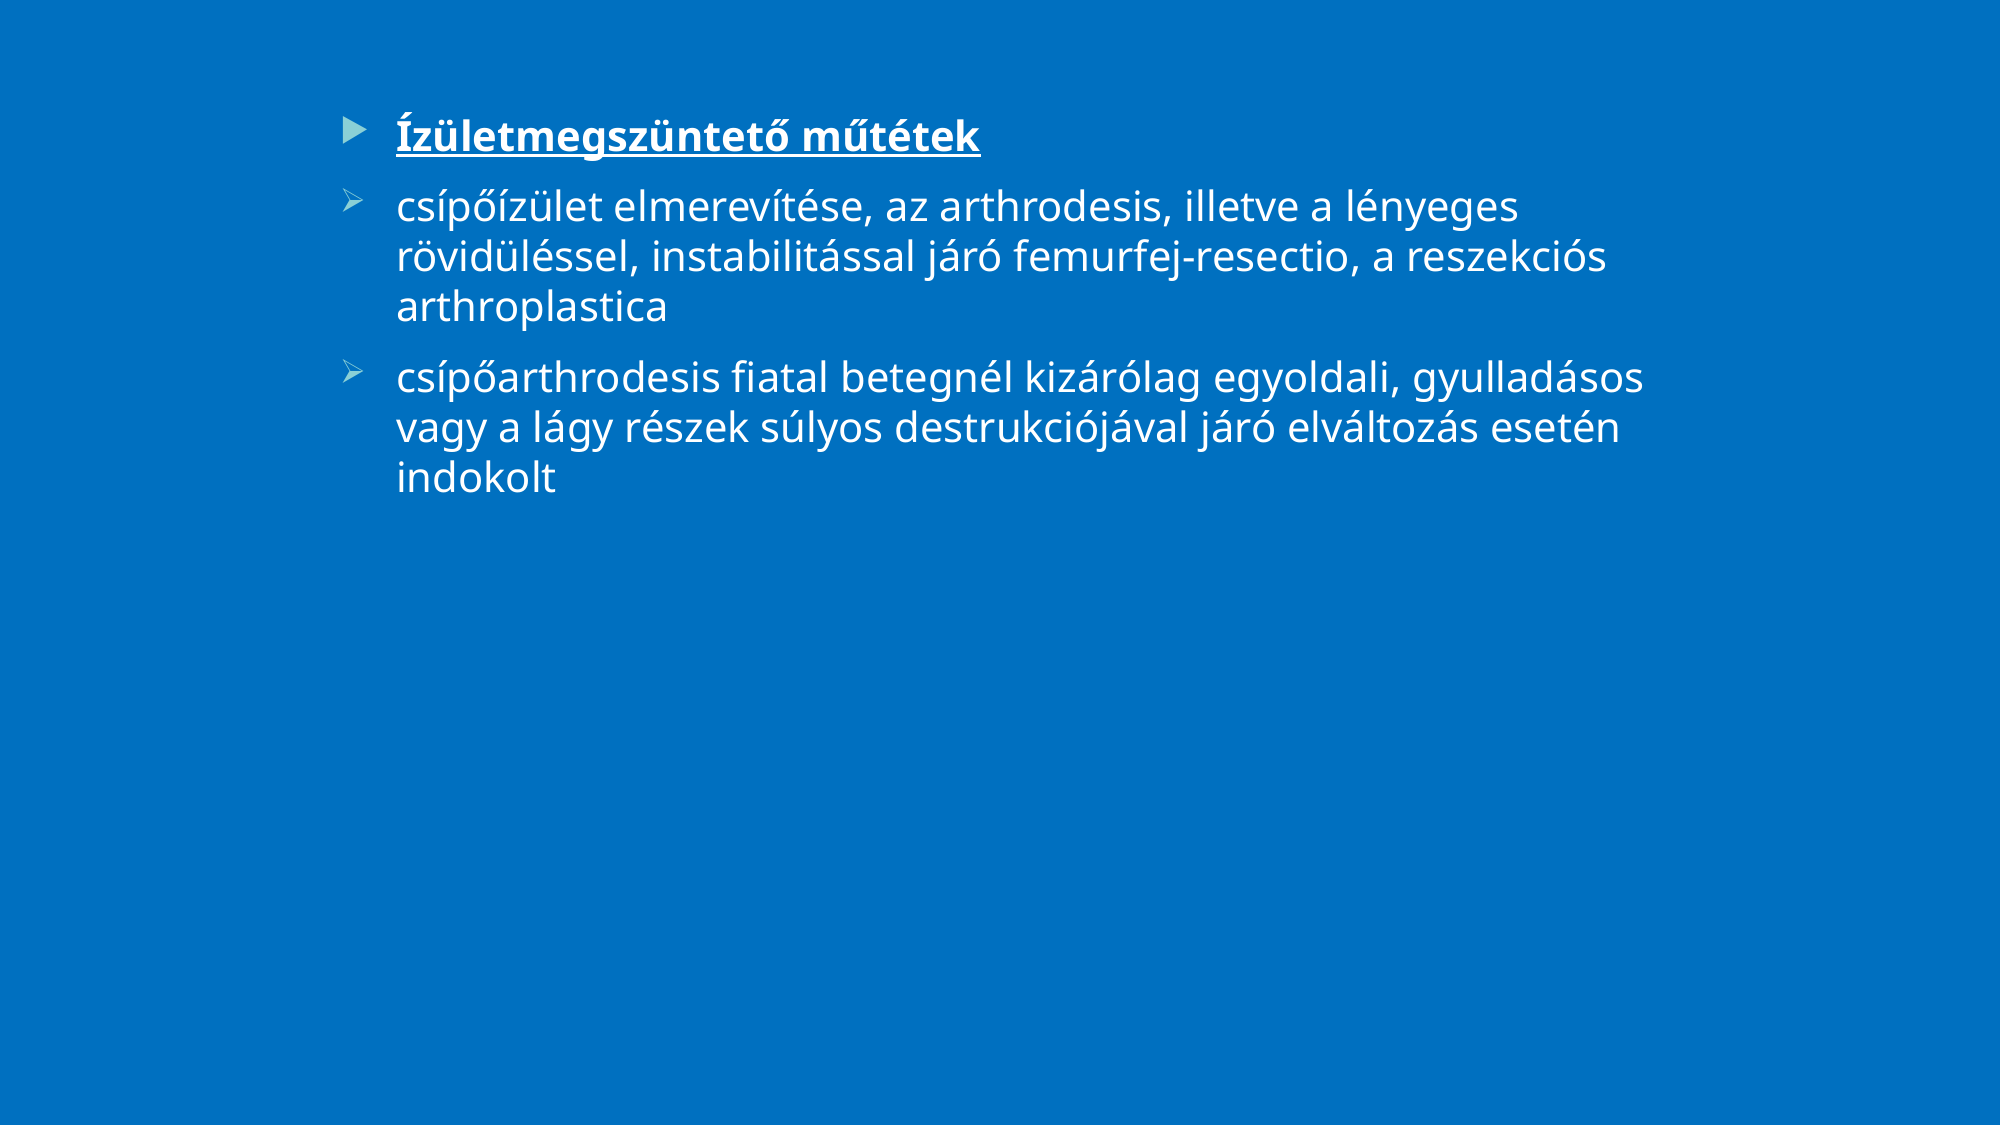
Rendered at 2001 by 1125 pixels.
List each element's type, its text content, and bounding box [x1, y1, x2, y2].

list Ízületmegszüntető műtétek csípőízület elmerevítése, az arthrodesis, illetve a lényeges rövidüléssel, instabilitással járó femurfej-resectio, a reszekciós arthroplastica csípőarthrodesis fiatal betegnél kizárólag egyoldali, gyulladásos vagy a lágy részek súlyos destrukciójával járó elváltozás esetén indokolt [324, 101, 1675, 1005]
